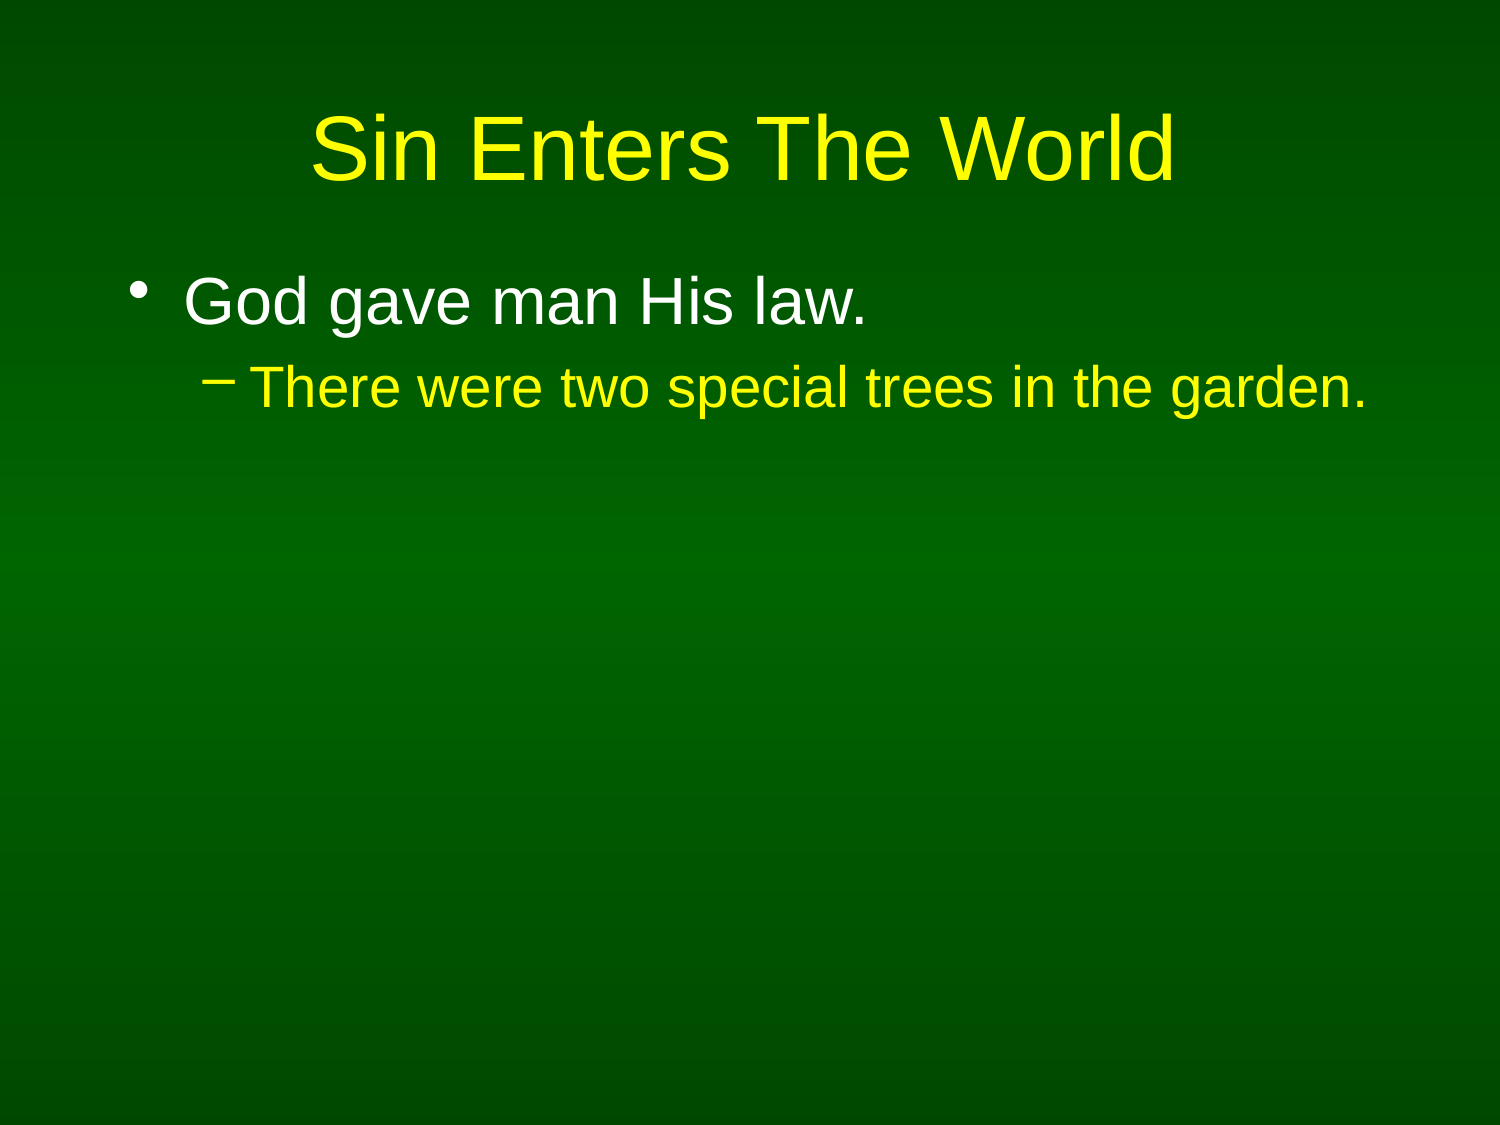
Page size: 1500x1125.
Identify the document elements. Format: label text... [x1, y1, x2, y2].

list God gave man His law. There were two special trees in the garden. [112, 249, 1388, 688]
title Sin Enters The World [50, 50, 1438, 238]
